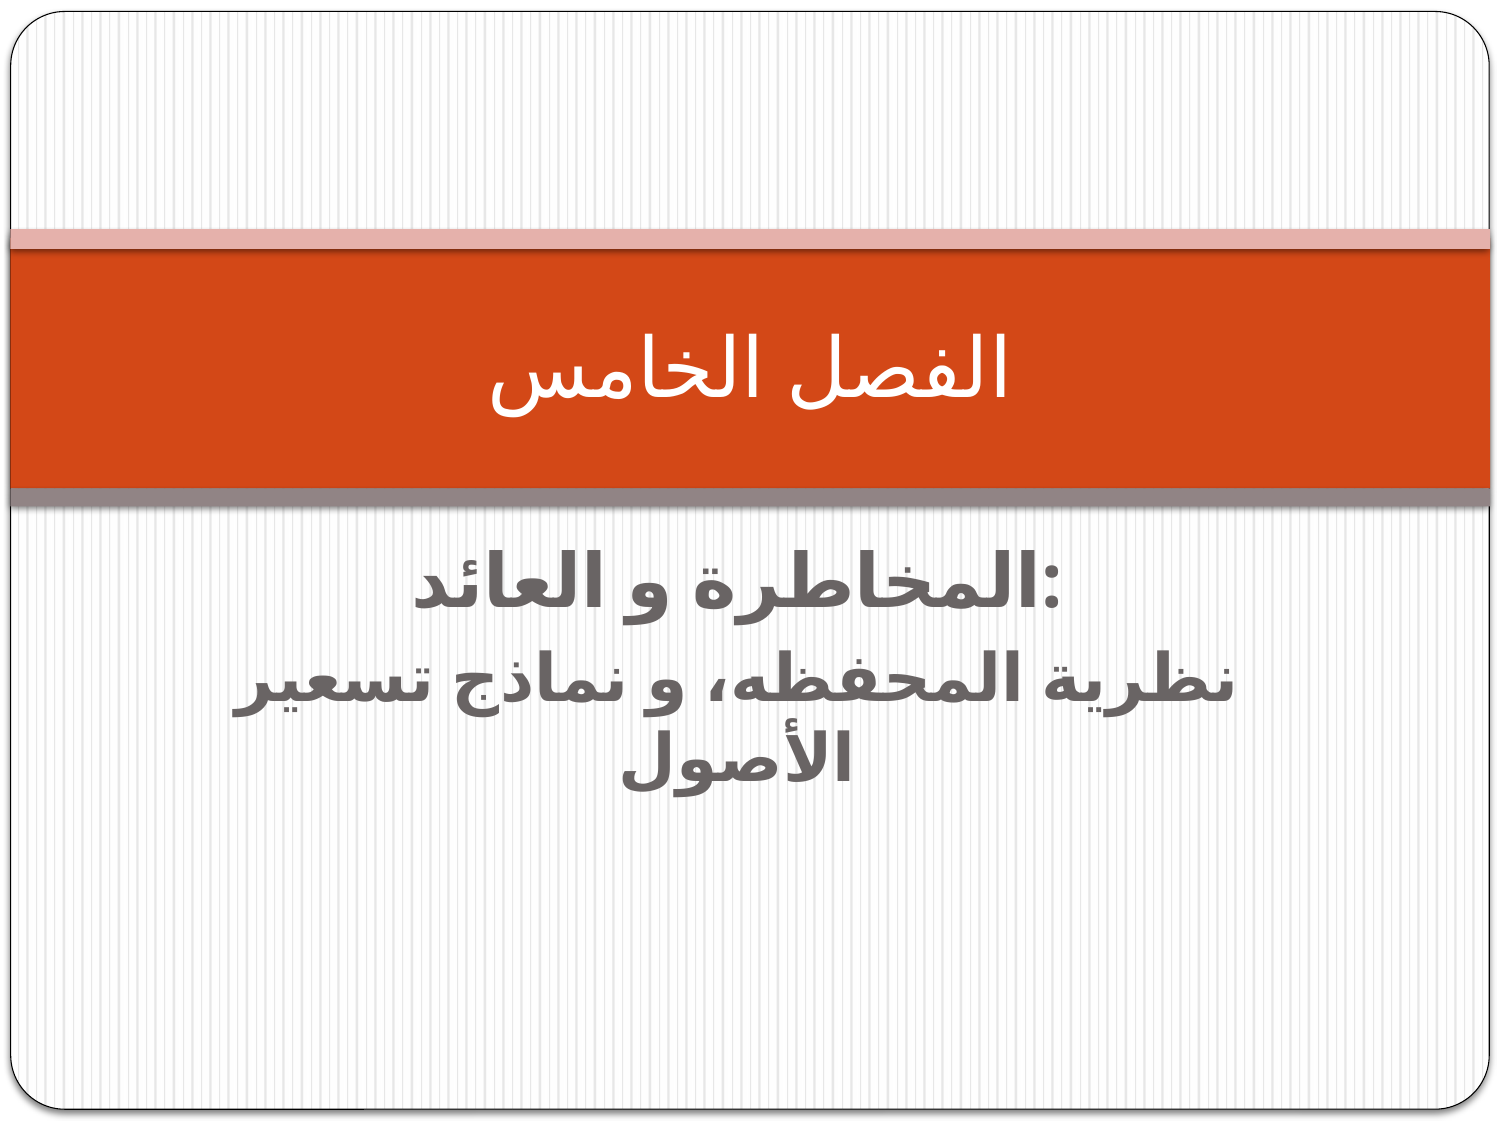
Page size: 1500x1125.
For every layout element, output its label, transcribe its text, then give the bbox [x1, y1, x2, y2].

subtitle المخاطرة و العائد: نظرية المحفظه، و نماذج تسعير الأصول [212, 525, 1263, 788]
title الفصل الخامس [75, 247, 1425, 489]
